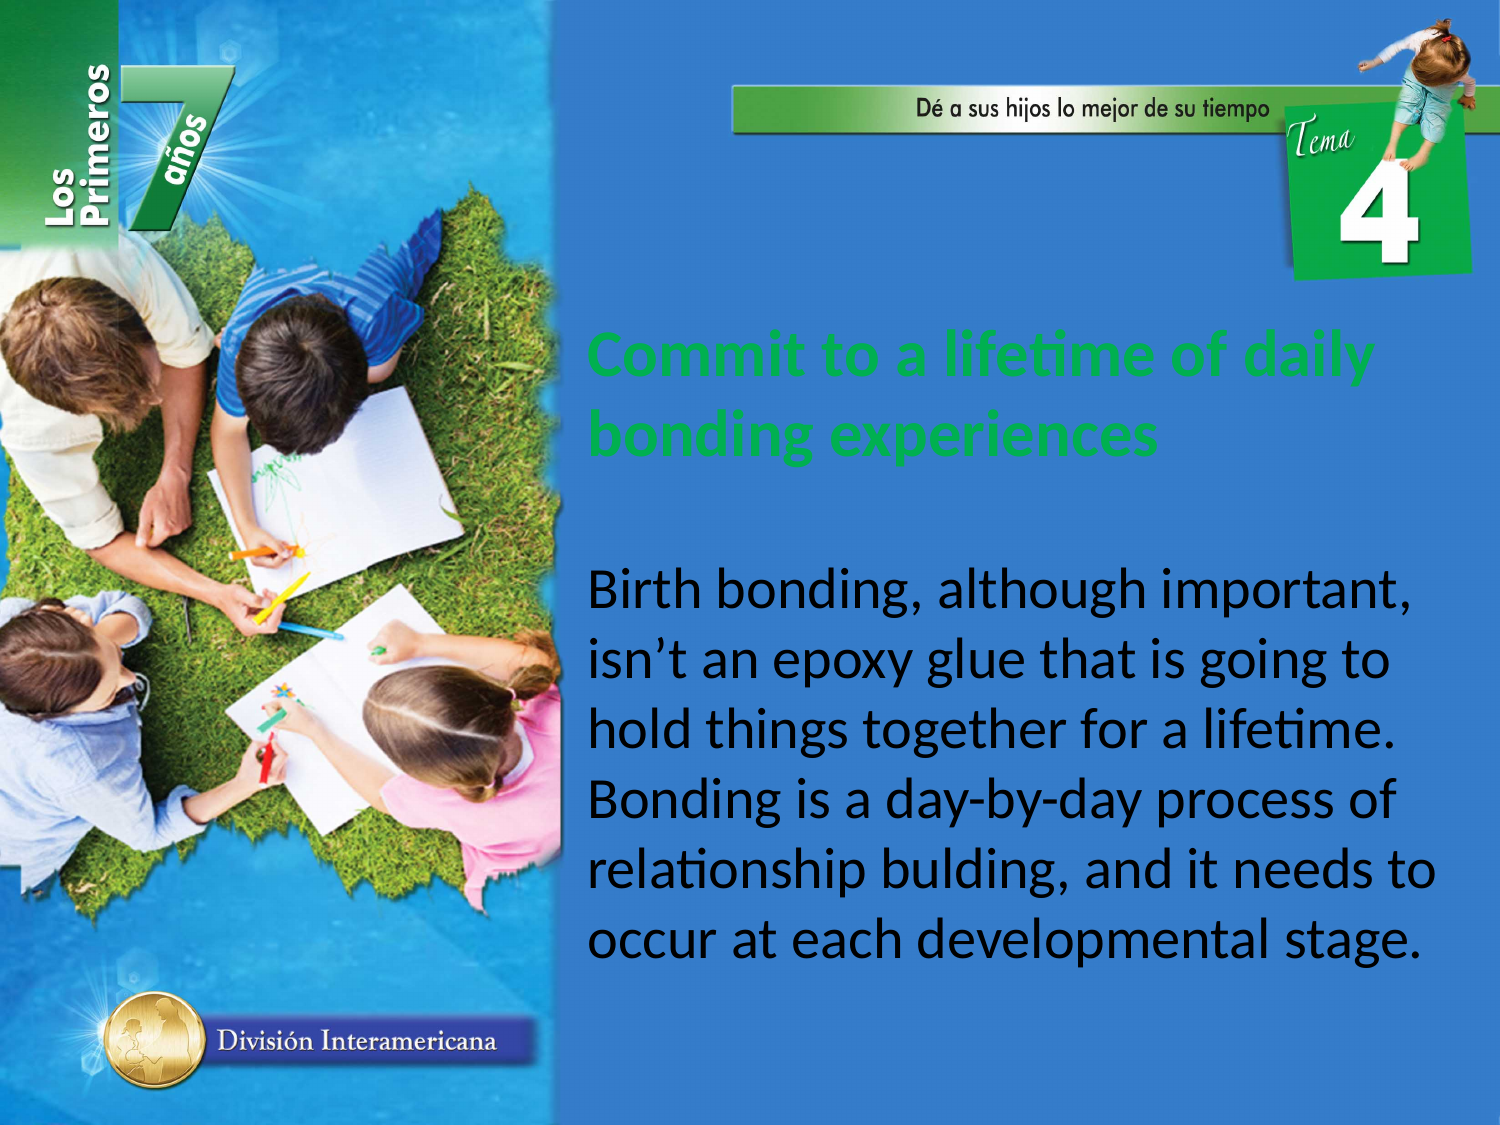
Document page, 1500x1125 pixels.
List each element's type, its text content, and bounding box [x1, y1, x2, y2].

text_box Commit to a lifetime of daily bonding experiences Birth bonding, although important, isn’t an epoxy glue that is going to hold things together for a lifetime. Bonding is a day-by-day process of relationship bulding, and it needs to occur at each developmental stage. [572, 302, 1471, 978]
picture [0, 0, 1500, 1125]
